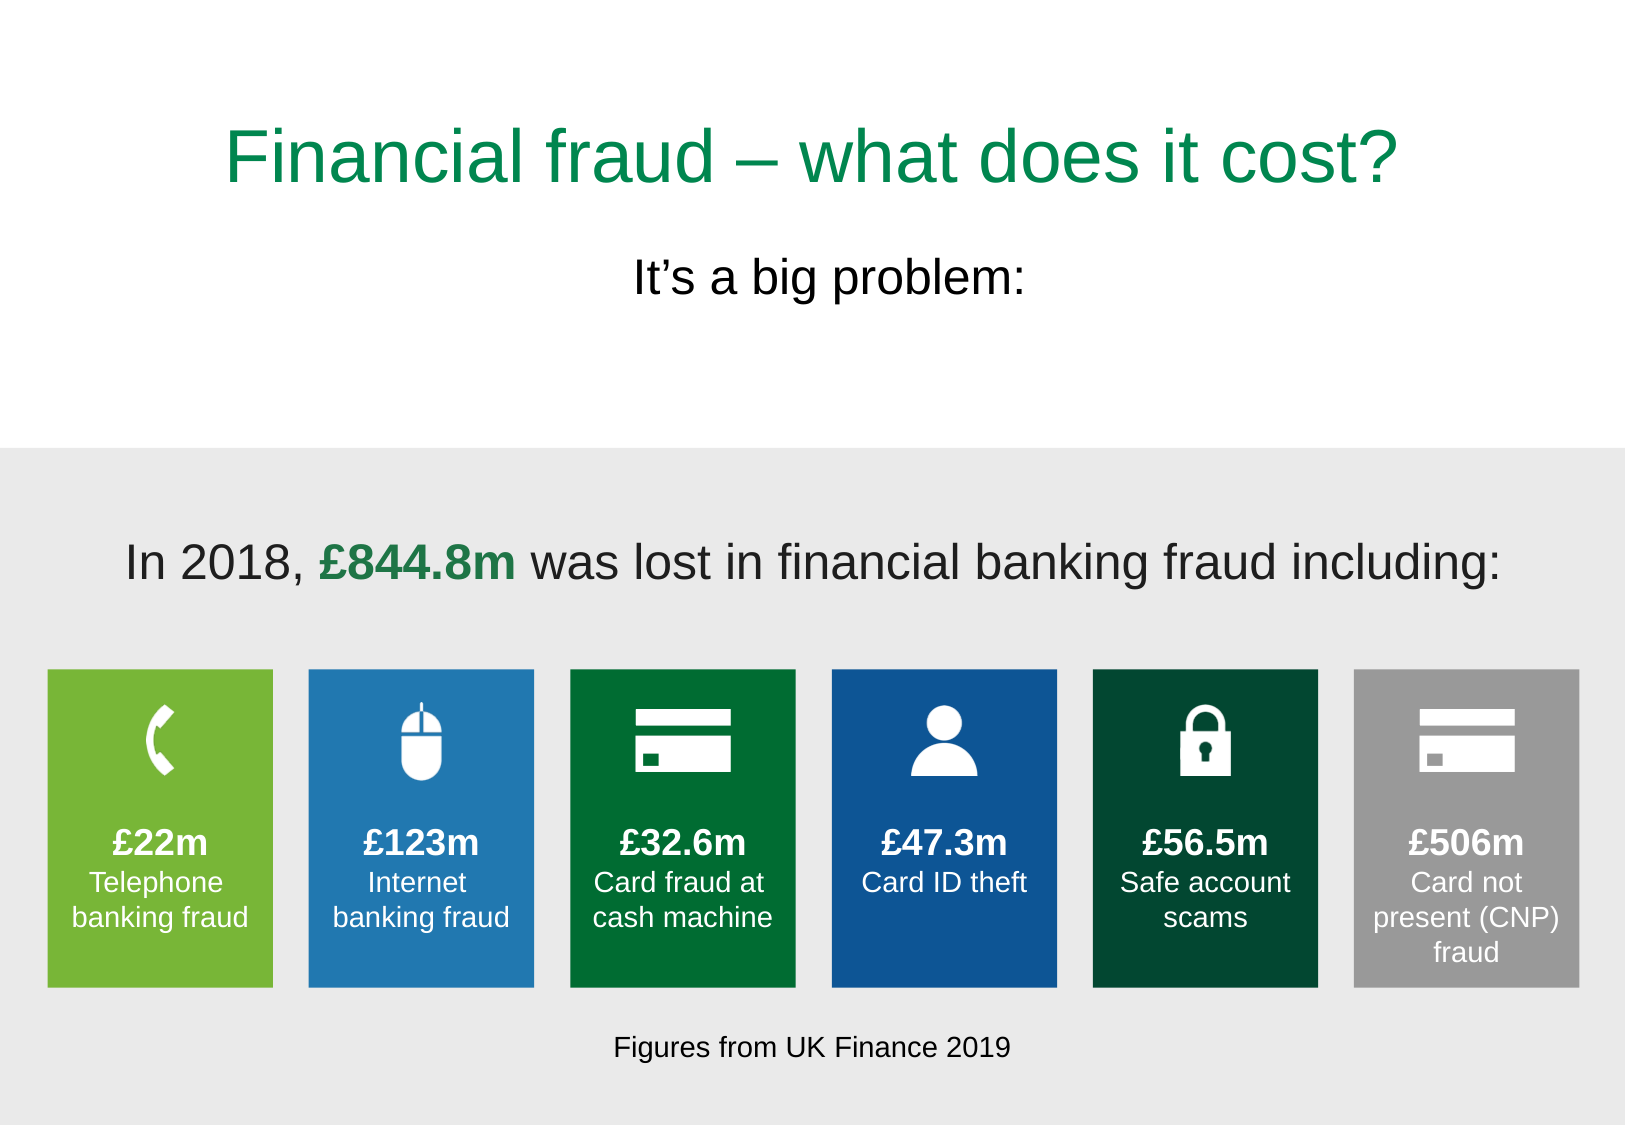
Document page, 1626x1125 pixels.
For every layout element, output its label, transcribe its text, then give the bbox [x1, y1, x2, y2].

text_box £123m Internet banking fraud [309, 810, 534, 941]
text_box £56.5m Safe account scams [1093, 810, 1318, 941]
picture [635, 708, 731, 772]
text_box [46, 667, 275, 990]
text_box [0, 446, 1625, 1125]
text_box [1091, 667, 1320, 990]
text_box It’s a big problem: [193, 244, 1466, 305]
picture [1419, 708, 1515, 772]
text_box Figures from UK Finance 2019 [363, 1021, 1262, 1071]
picture [146, 704, 175, 776]
text_box £506m Card not present (CNP) fraud [1354, 810, 1579, 976]
text_box [830, 667, 1059, 990]
text_box [568, 667, 798, 990]
text_box [1352, 667, 1581, 990]
picture [911, 704, 978, 776]
text_box £22m Telephone banking fraud [47, 810, 273, 941]
picture [401, 702, 442, 781]
text_box £47.3m Card ID theft [832, 810, 1057, 906]
text_box £32.6m Card fraud at cash machine [569, 810, 797, 941]
title Financial fraud – what does it cost? [0, 118, 1625, 219]
picture [1180, 704, 1231, 776]
text_box [307, 667, 536, 990]
